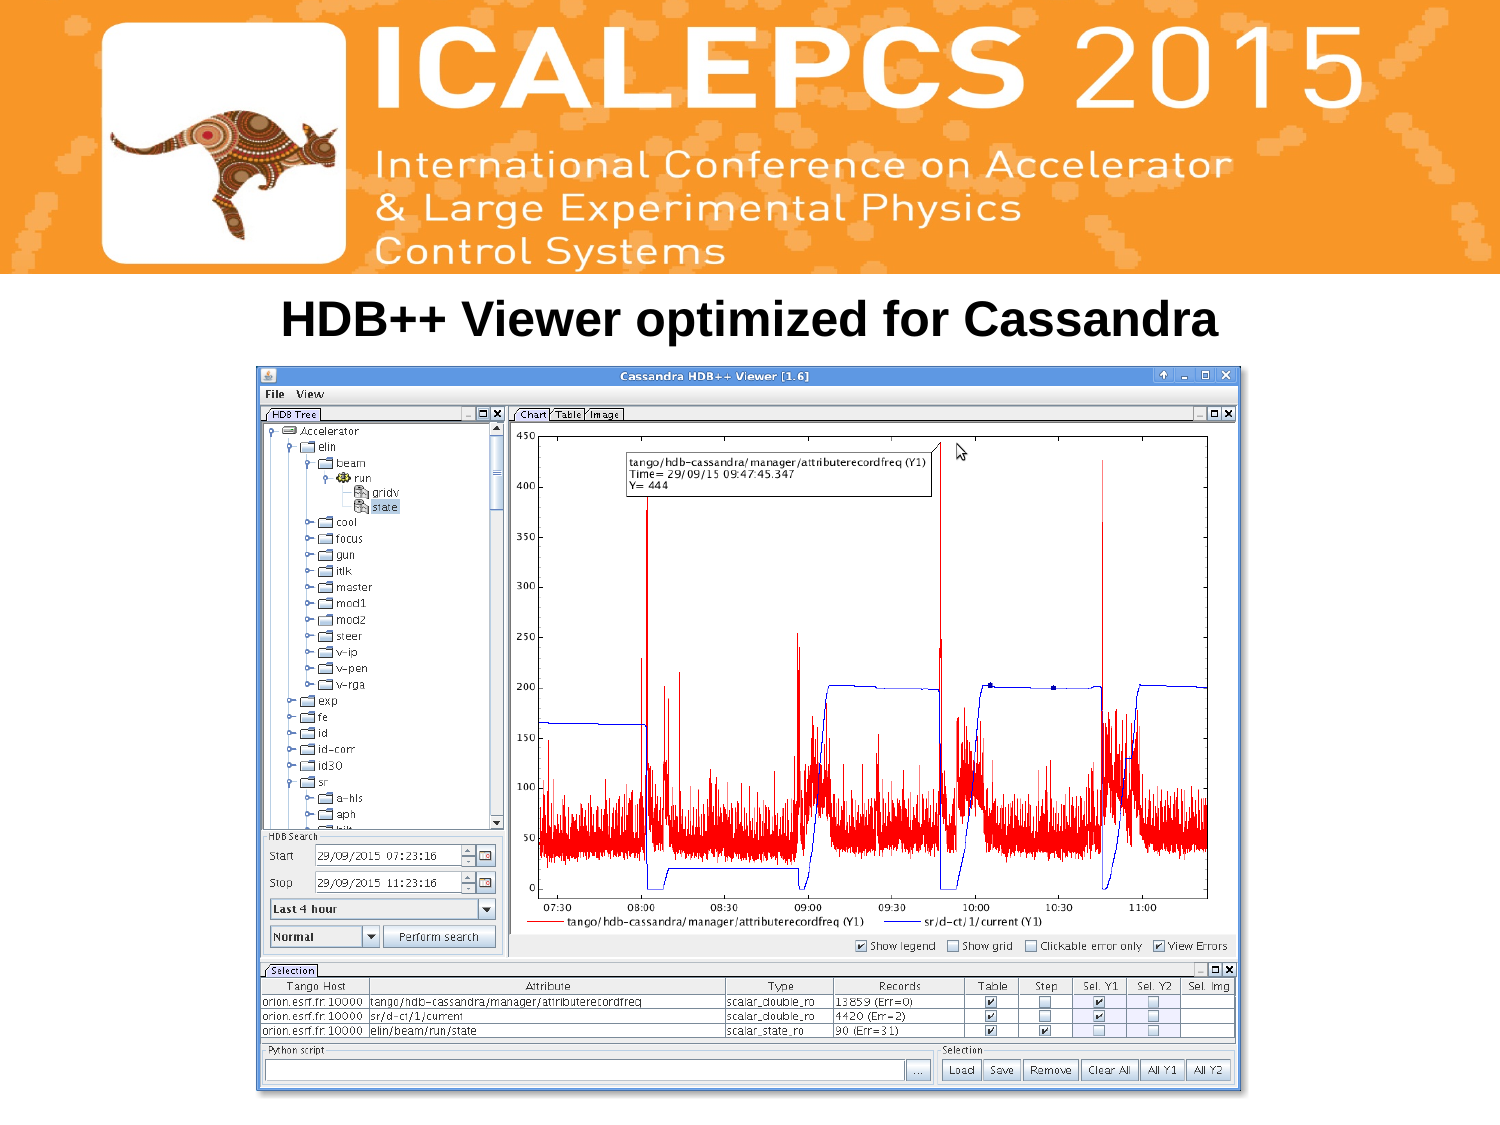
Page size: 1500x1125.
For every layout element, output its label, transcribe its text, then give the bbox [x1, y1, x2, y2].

text_box HDB++ Viewer optimized for Cassandra [194, 283, 1306, 354]
picture [0, 0, 1500, 275]
picture [251, 361, 1249, 1100]
